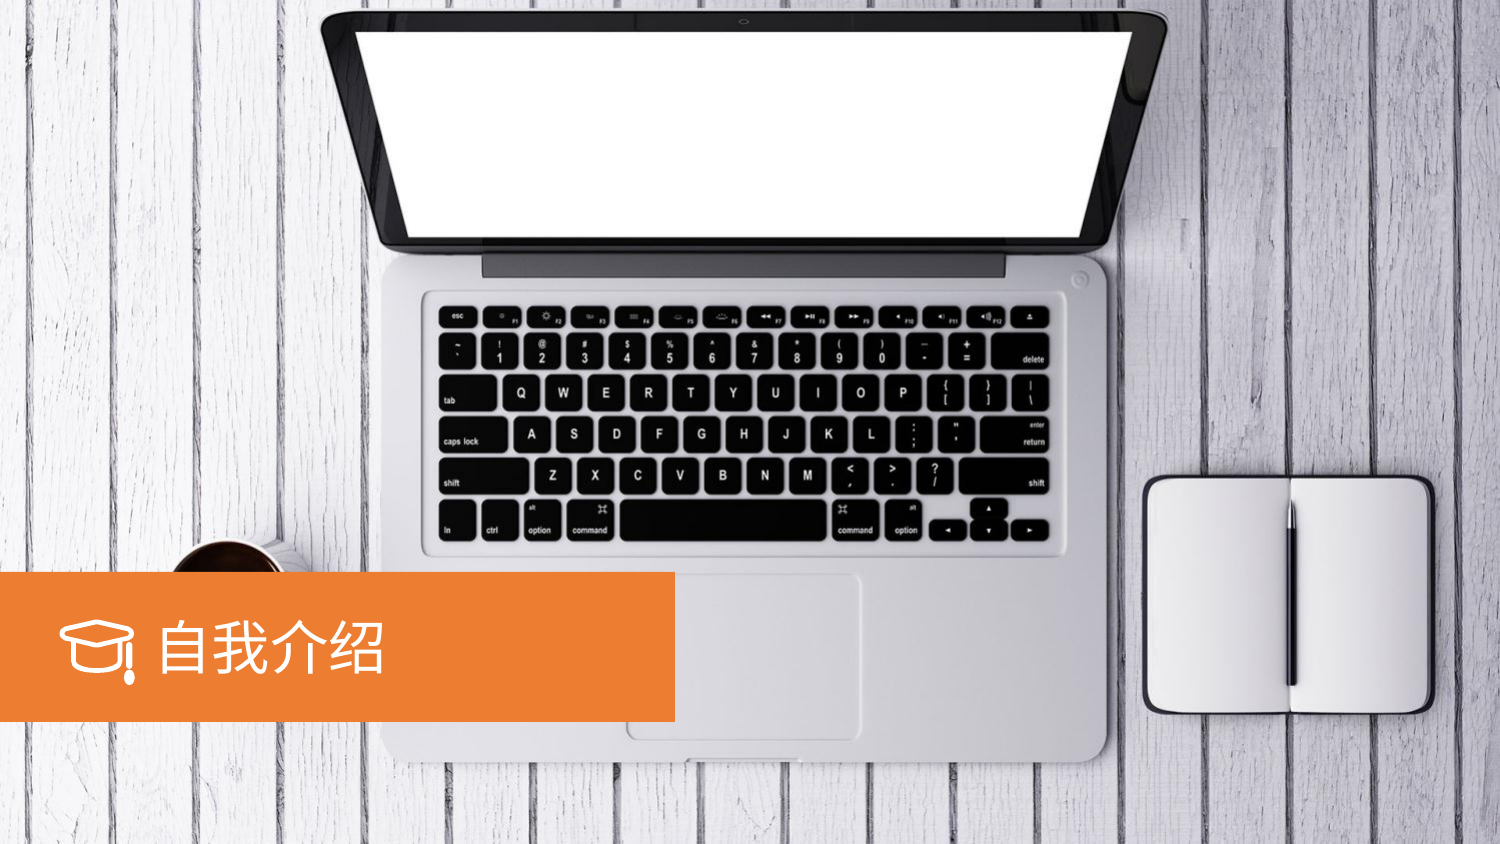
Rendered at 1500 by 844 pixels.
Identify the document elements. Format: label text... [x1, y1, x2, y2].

text_box [0, 570, 677, 724]
text_box 自我介绍 [139, 603, 402, 689]
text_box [59, 619, 135, 685]
picture [0, 0, 1500, 844]
